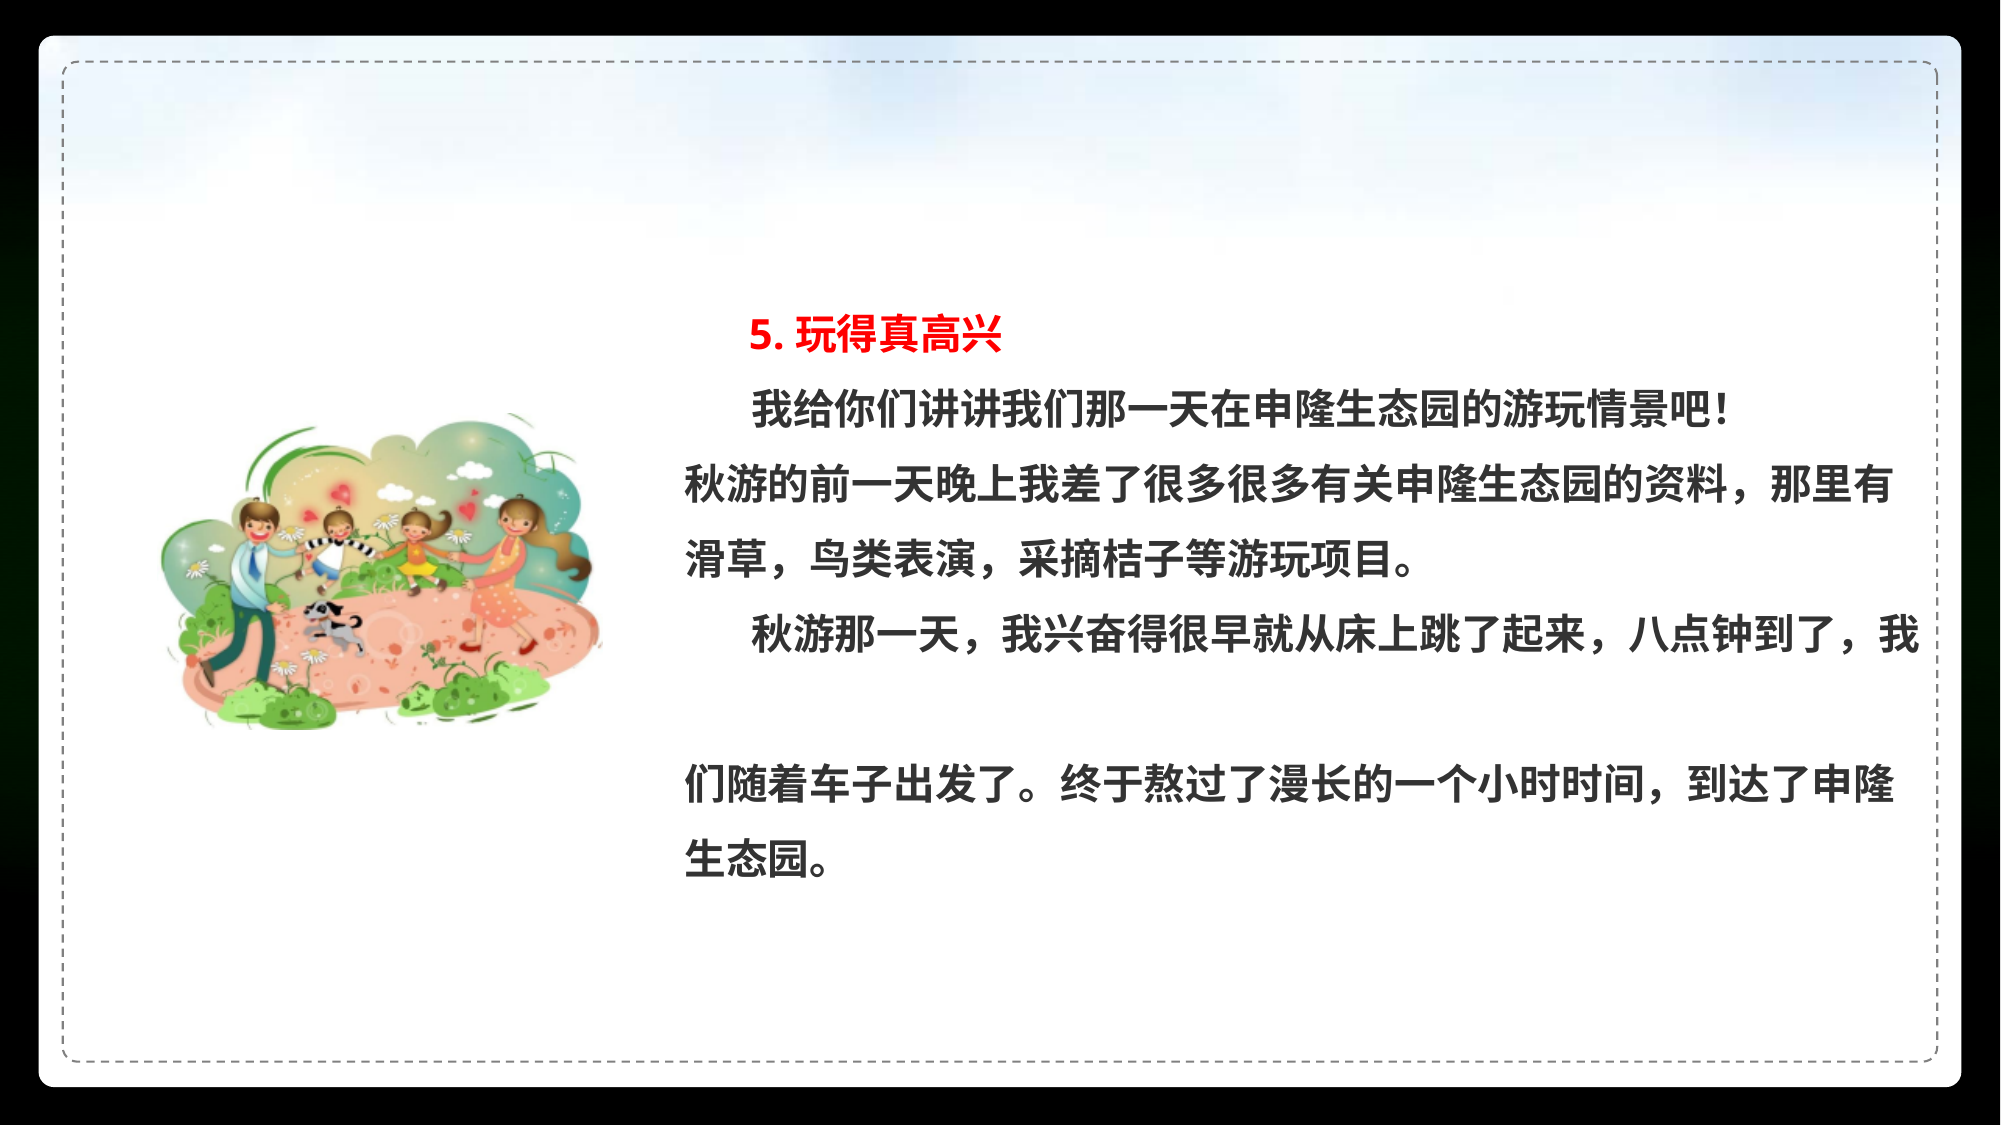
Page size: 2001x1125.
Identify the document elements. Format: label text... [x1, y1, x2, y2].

text_box 5.玩得真高兴 我给你们讲讲我们那一天在申隆生态园的游玩情景吧！ 秋游的前一天晚上我差了很多很多有关申隆生态园的资料，那里有 滑草，鸟类表演，采摘桔子等游玩项目。 秋游那一天，我兴奋得很早就从床上跳了起来，八点钟到了，我 们随着车子出发了。终于熬过了漫长的一个小时时间，到达了申隆 生态园。 [669, 275, 1948, 966]
picture [0, 0, 2001, 1125]
